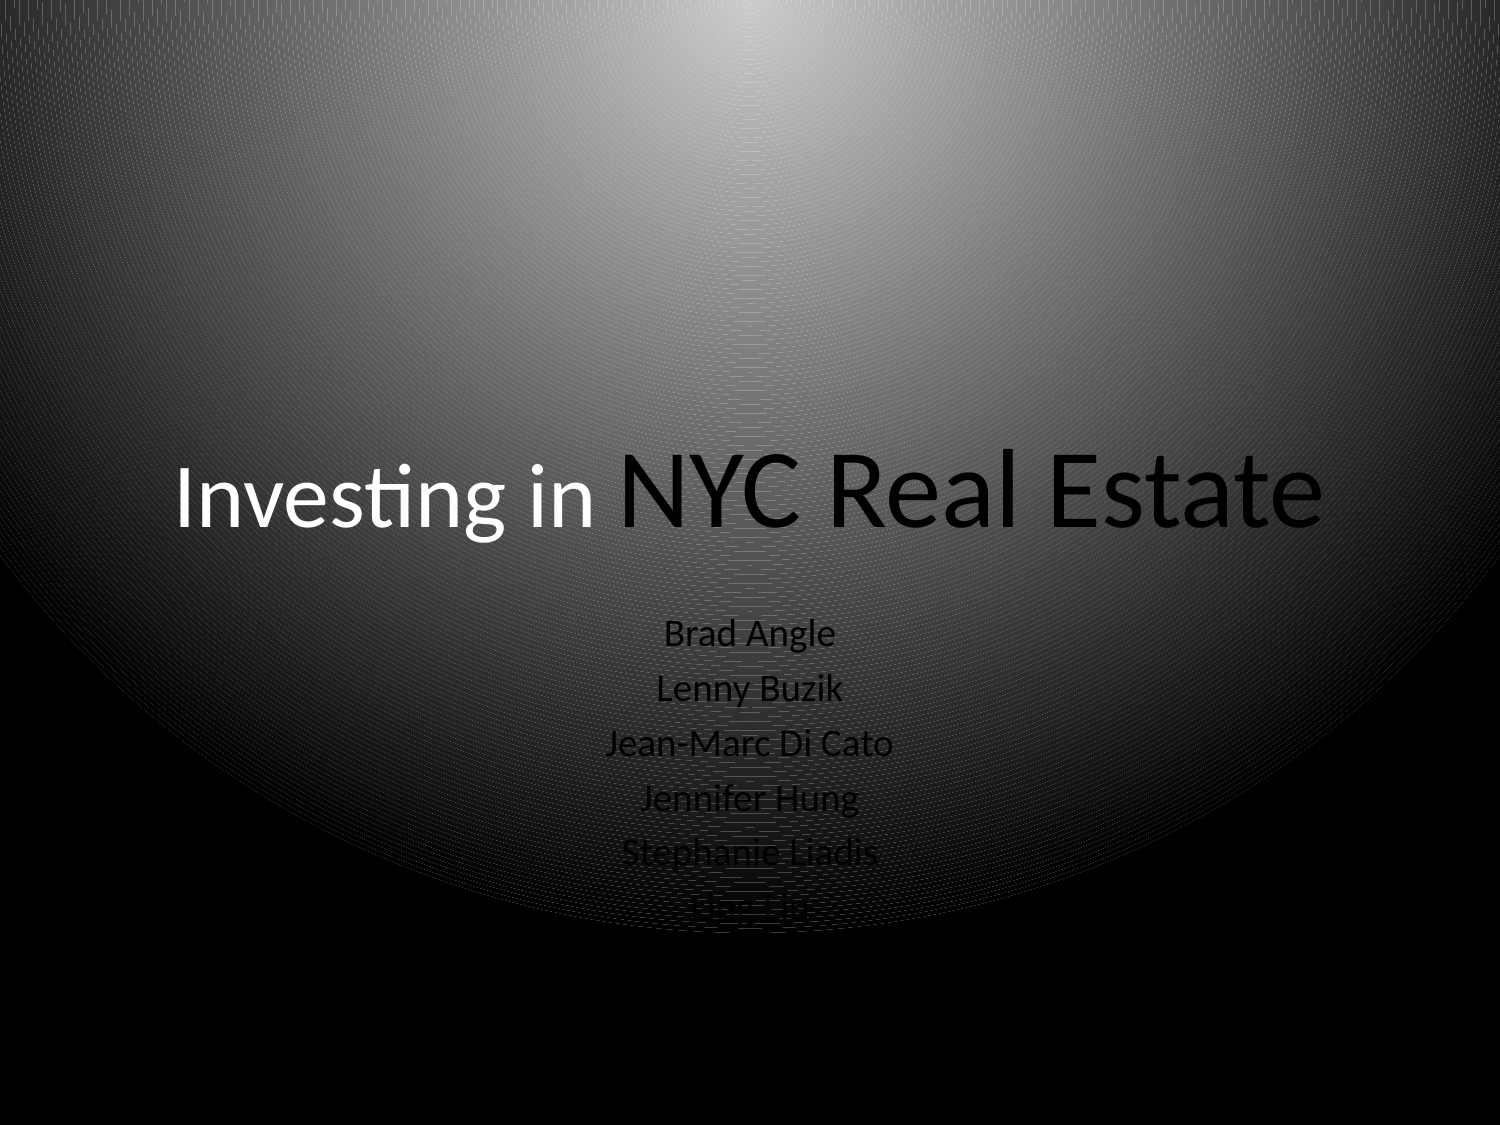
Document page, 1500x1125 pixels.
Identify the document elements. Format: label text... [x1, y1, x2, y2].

subtitle Brad Angle Lenny Buzik Jean-Marc Di Cato Jennifer Hung Stephanie Liadis Ling Liu [225, 600, 1275, 938]
title Investing in NYC Real Estate [112, 362, 1388, 604]
